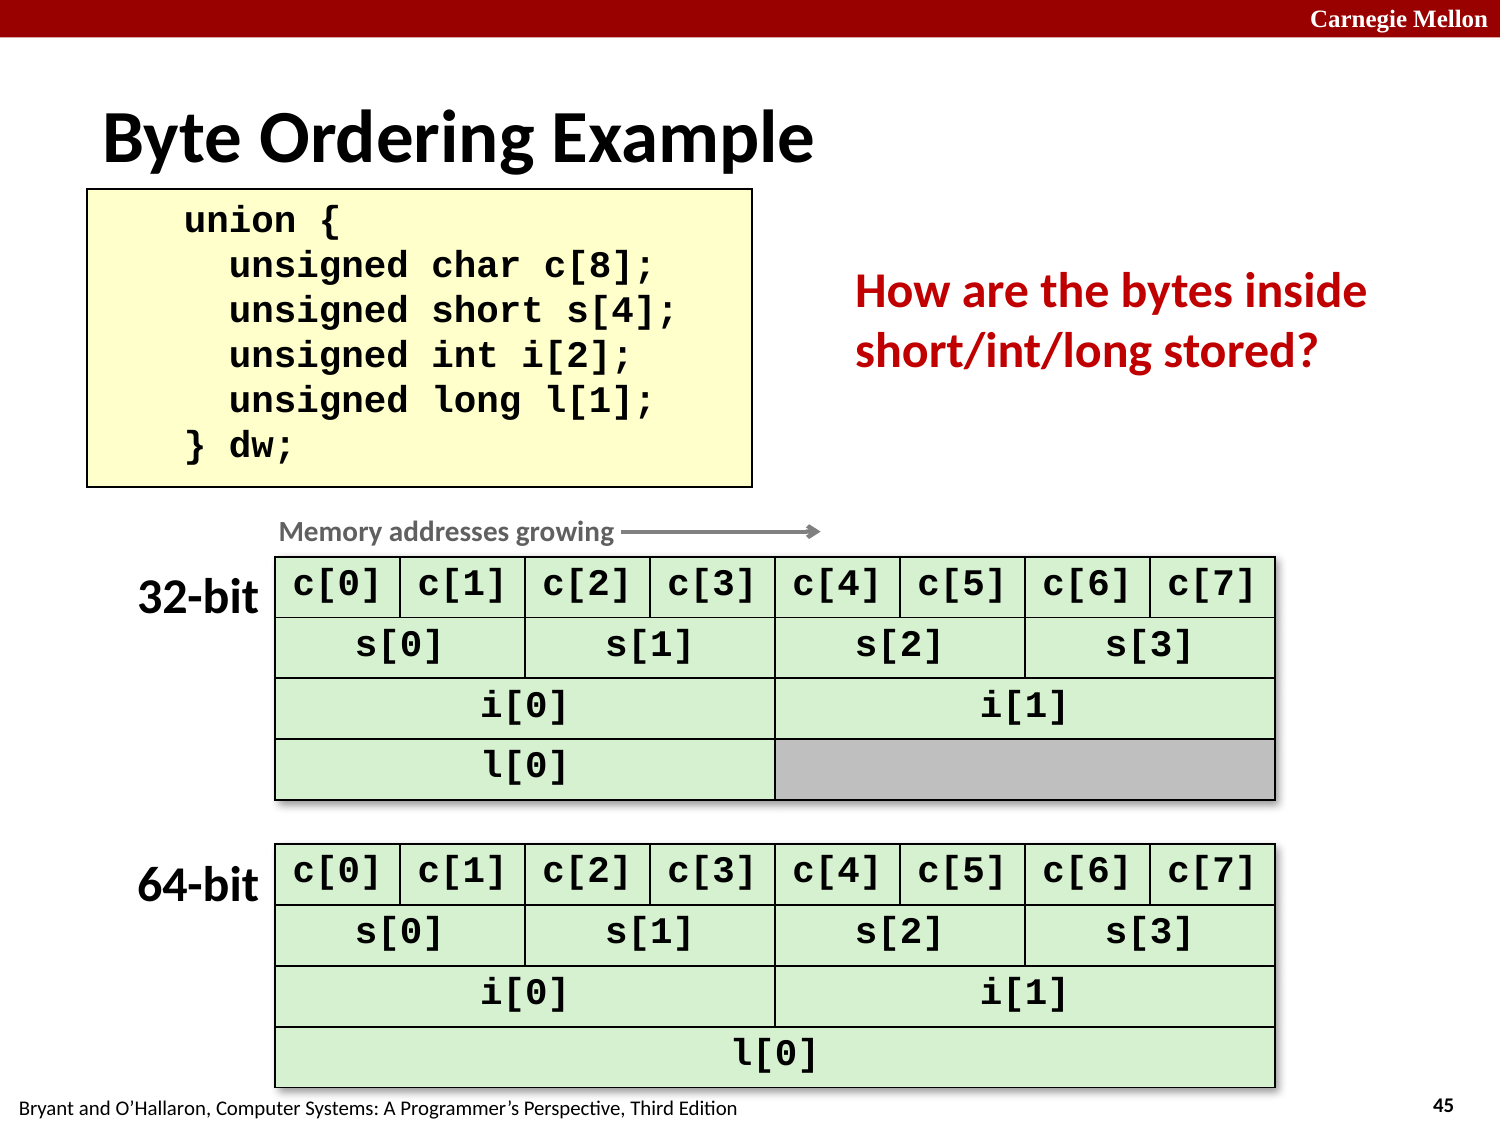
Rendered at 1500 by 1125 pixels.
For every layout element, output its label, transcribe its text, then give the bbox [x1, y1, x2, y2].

table_header c[0] [276, 558, 399, 617]
table_cell i[1] [776, 679, 1274, 738]
table_cell l[0] [276, 740, 774, 799]
table_header c[4] [776, 845, 899, 904]
table_header c[2] [526, 845, 649, 904]
table_cell l[0] [276, 1028, 1274, 1087]
table_header c[0] [276, 845, 399, 904]
table_header c[1] [401, 845, 524, 904]
table_header c[6] [1026, 558, 1149, 617]
table_cell [776, 740, 1274, 799]
text_box 64-bit [122, 844, 274, 919]
table_cell s[1] [526, 618, 774, 677]
text_box How are the bytes inside short/int/long stored? [840, 249, 1395, 385]
text_box union { unsigned char c[8]; unsigned short s[4]; unsigned int i[2]; unsigned long l[1]; } dw; [87, 188, 753, 488]
table_header c[7] [1151, 845, 1274, 904]
table_cell s[0] [276, 906, 524, 965]
table_cell s[1] [526, 906, 774, 965]
table_header c[6] [1026, 845, 1149, 904]
table_header c[2] [526, 558, 649, 617]
table_header c[7] [1151, 558, 1274, 617]
table_header c[1] [401, 558, 524, 617]
title Byte Ordering Example [87, 41, 1179, 224]
table_cell i[0] [276, 967, 774, 1026]
table_cell s[0] [276, 618, 524, 677]
table_cell s[3] [1026, 618, 1274, 677]
table_cell i[1] [776, 967, 1274, 1026]
text_box Memory addresses growing [263, 505, 630, 555]
table_cell s[2] [776, 618, 1024, 677]
table_header c[3] [651, 845, 774, 904]
table_cell s[2] [776, 906, 1024, 965]
table_header c[4] [776, 558, 899, 617]
table_header c[3] [651, 558, 774, 617]
table_header c[5] [901, 845, 1024, 904]
table_cell s[3] [1026, 906, 1274, 965]
text_box 32-bit [122, 556, 274, 632]
table_header c[5] [901, 558, 1024, 617]
table_cell i[0] [276, 679, 774, 738]
